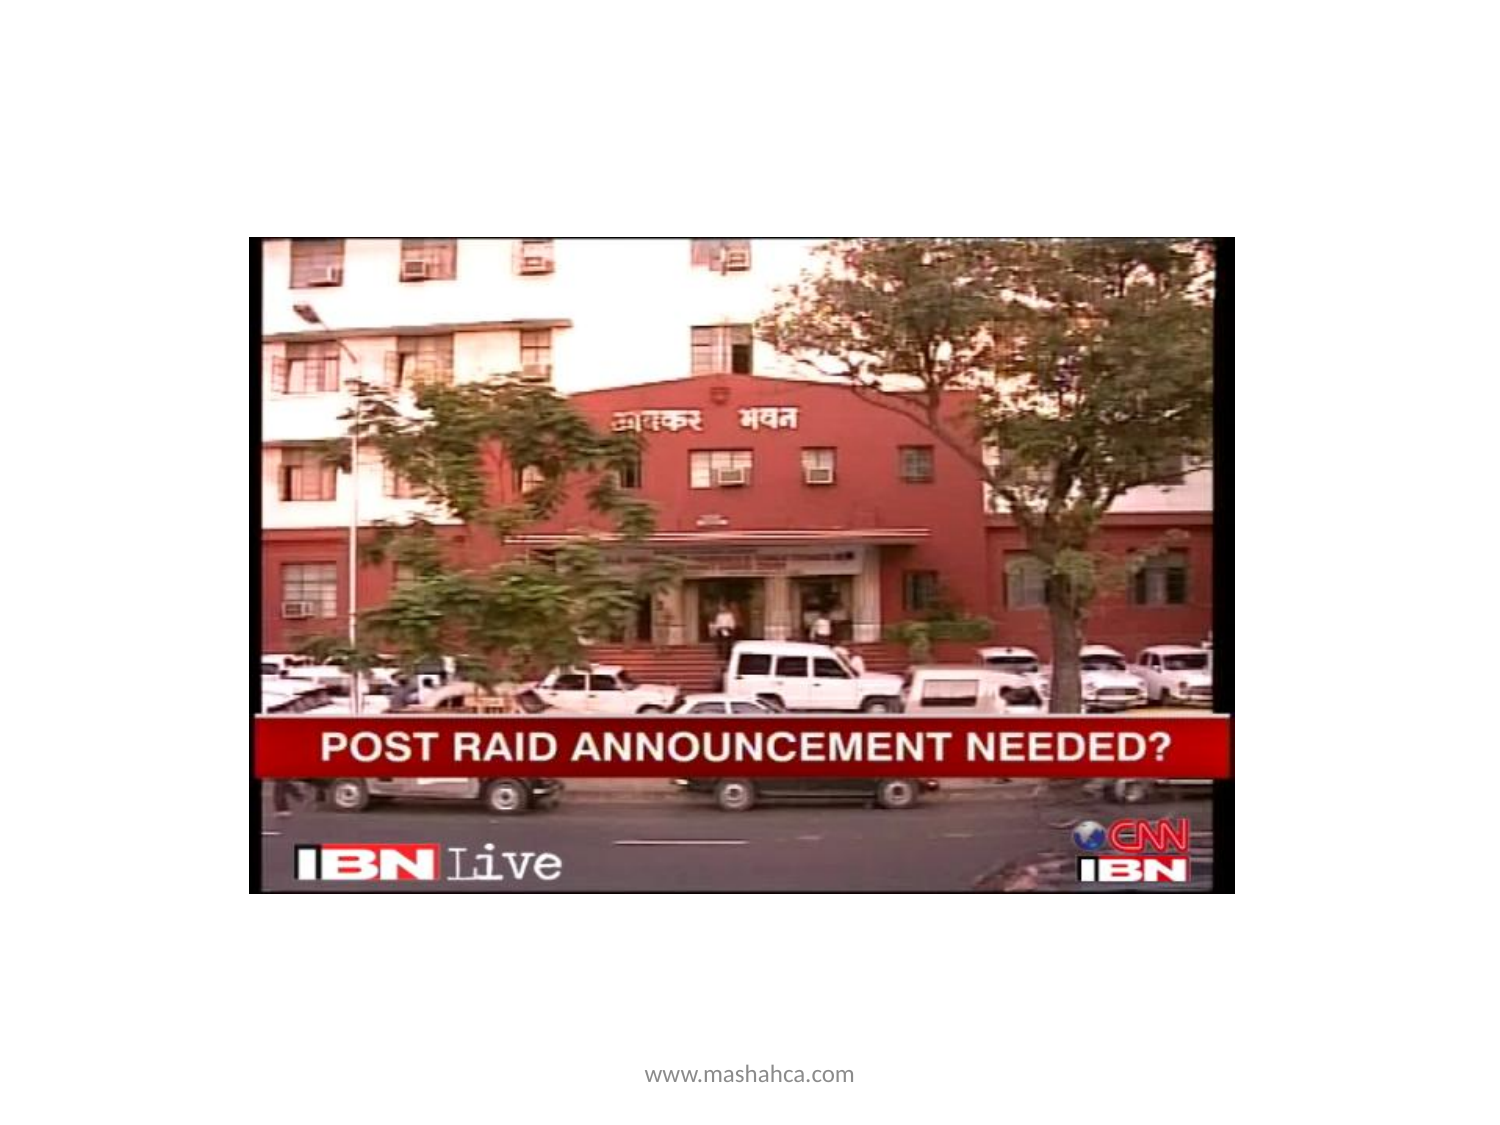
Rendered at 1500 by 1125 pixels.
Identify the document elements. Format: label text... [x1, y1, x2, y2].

picture [249, 237, 1235, 895]
footer www.mashahca.com [512, 1042, 988, 1103]
